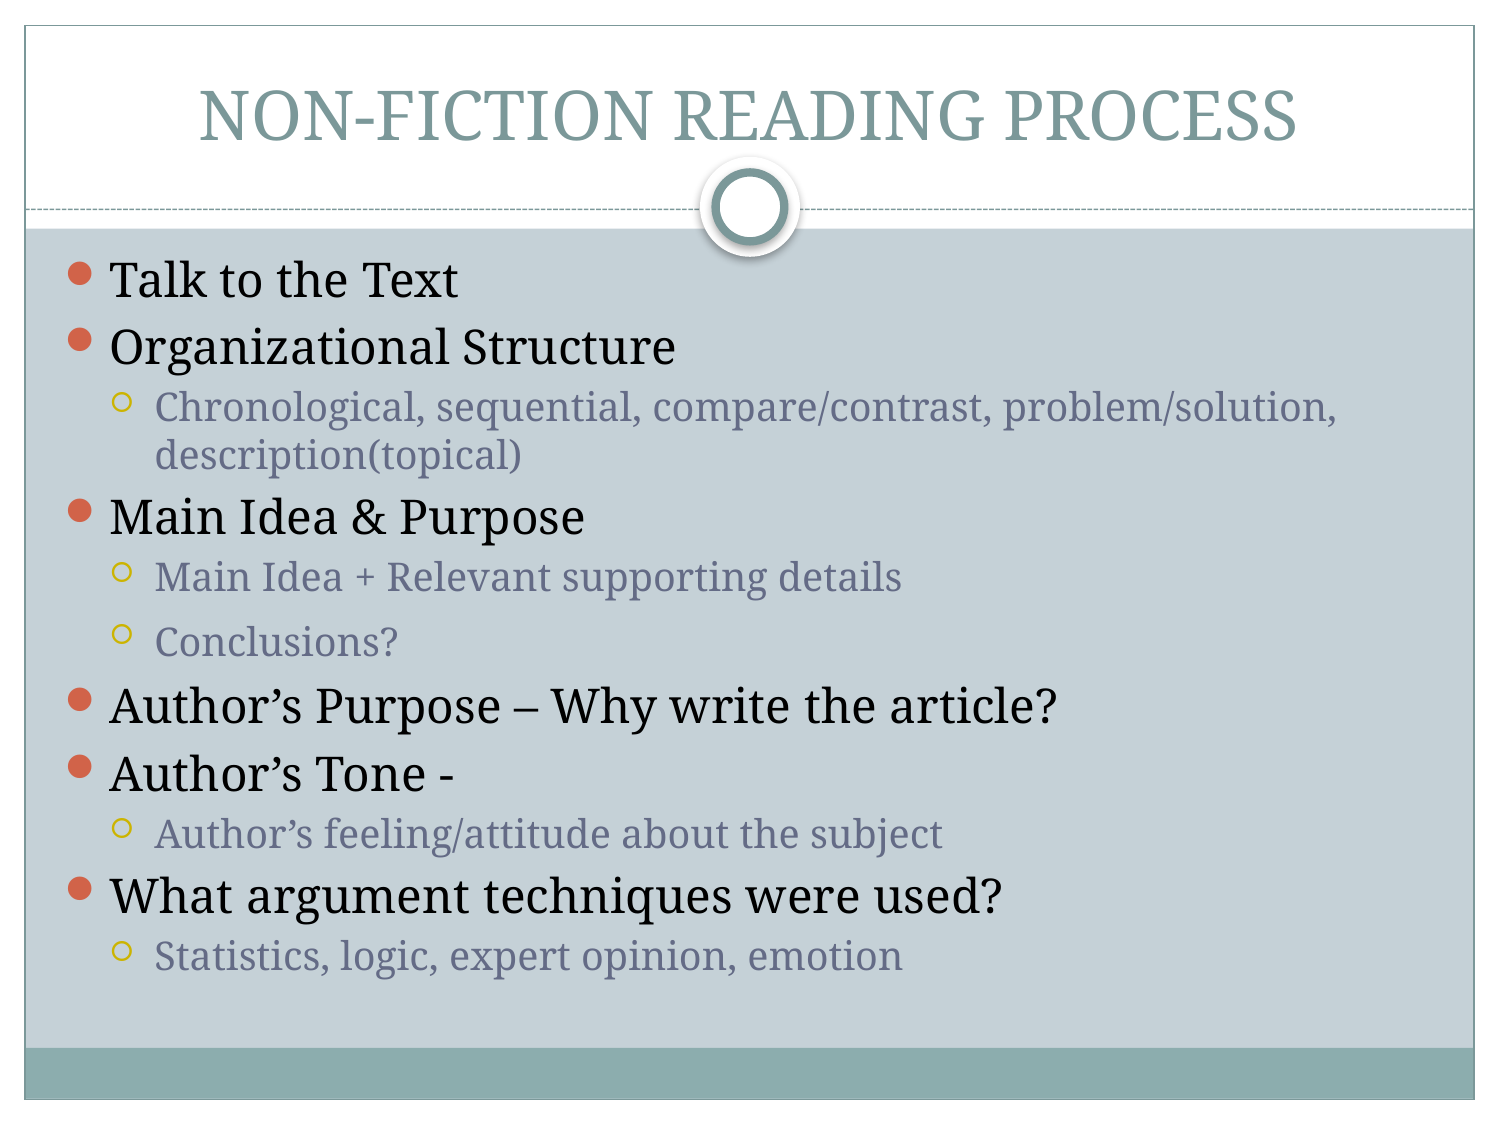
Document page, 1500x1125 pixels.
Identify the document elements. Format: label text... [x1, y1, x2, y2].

title NON-FICTION READING PROCESS [49, 37, 1450, 163]
list Talk to the Text Organizational Structure Chronological, sequential, compare/contrast, problem/solution, description(topical) Main Idea & Purpose Main Idea + Relevant supporting details Conclusions? Author’s Purpose – Why write the article? Author’s Tone - Author’s feeling/attitude about the subject What argument techniques were used? Statistics, logic, expert opinion, emotion [49, 241, 1450, 993]
